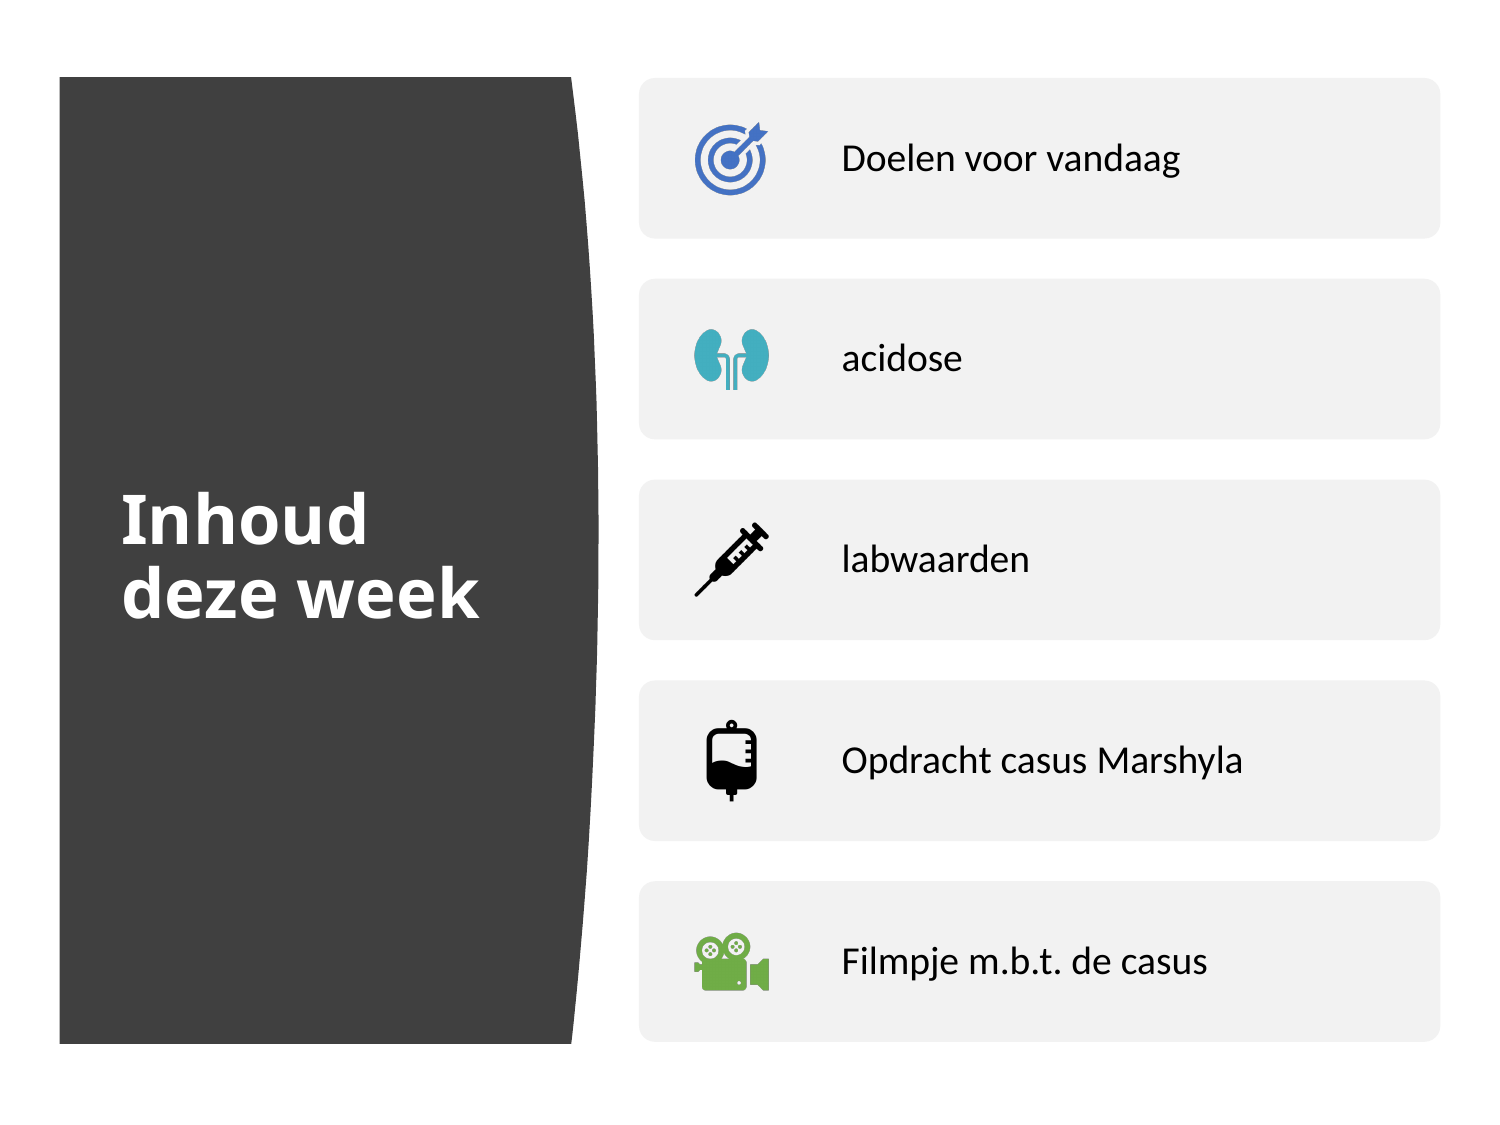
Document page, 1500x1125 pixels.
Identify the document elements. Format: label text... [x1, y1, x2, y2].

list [638, 77, 1441, 1043]
title Inhoud deze week [106, 166, 527, 953]
text_box [58, 76, 600, 1045]
